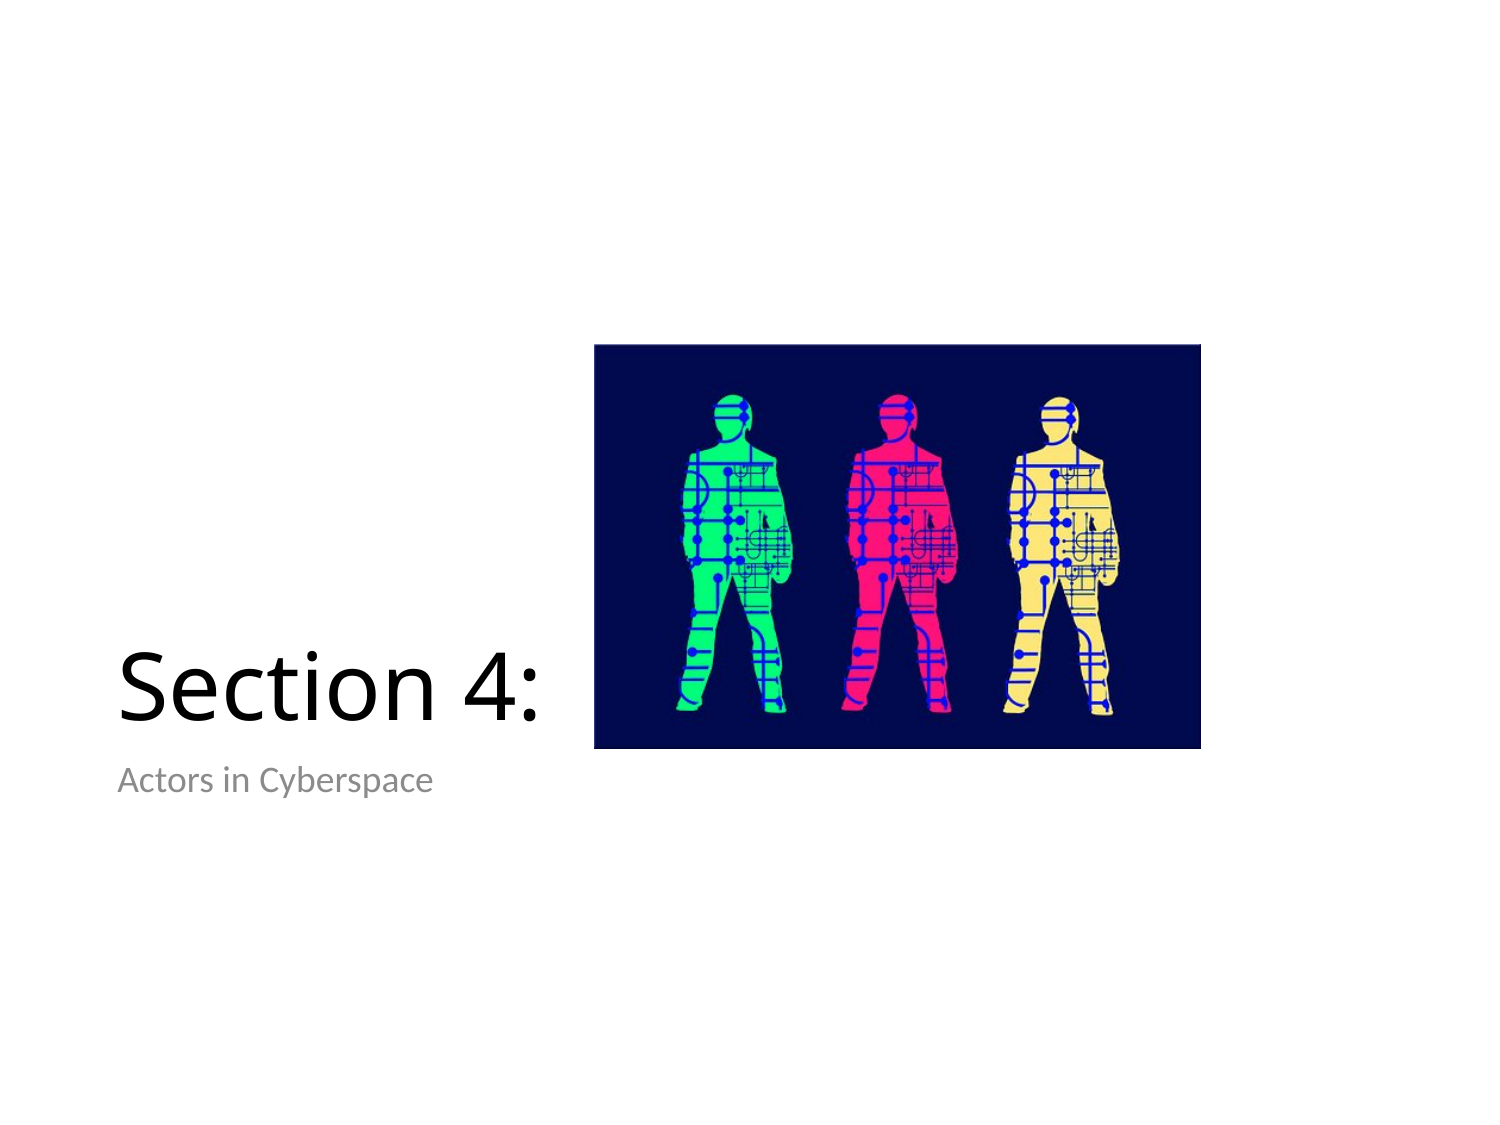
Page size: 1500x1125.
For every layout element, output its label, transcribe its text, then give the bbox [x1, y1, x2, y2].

title Section 4: [102, 280, 1397, 749]
list Actors in Cyberspace [102, 752, 1397, 1000]
picture [594, 344, 1201, 749]
